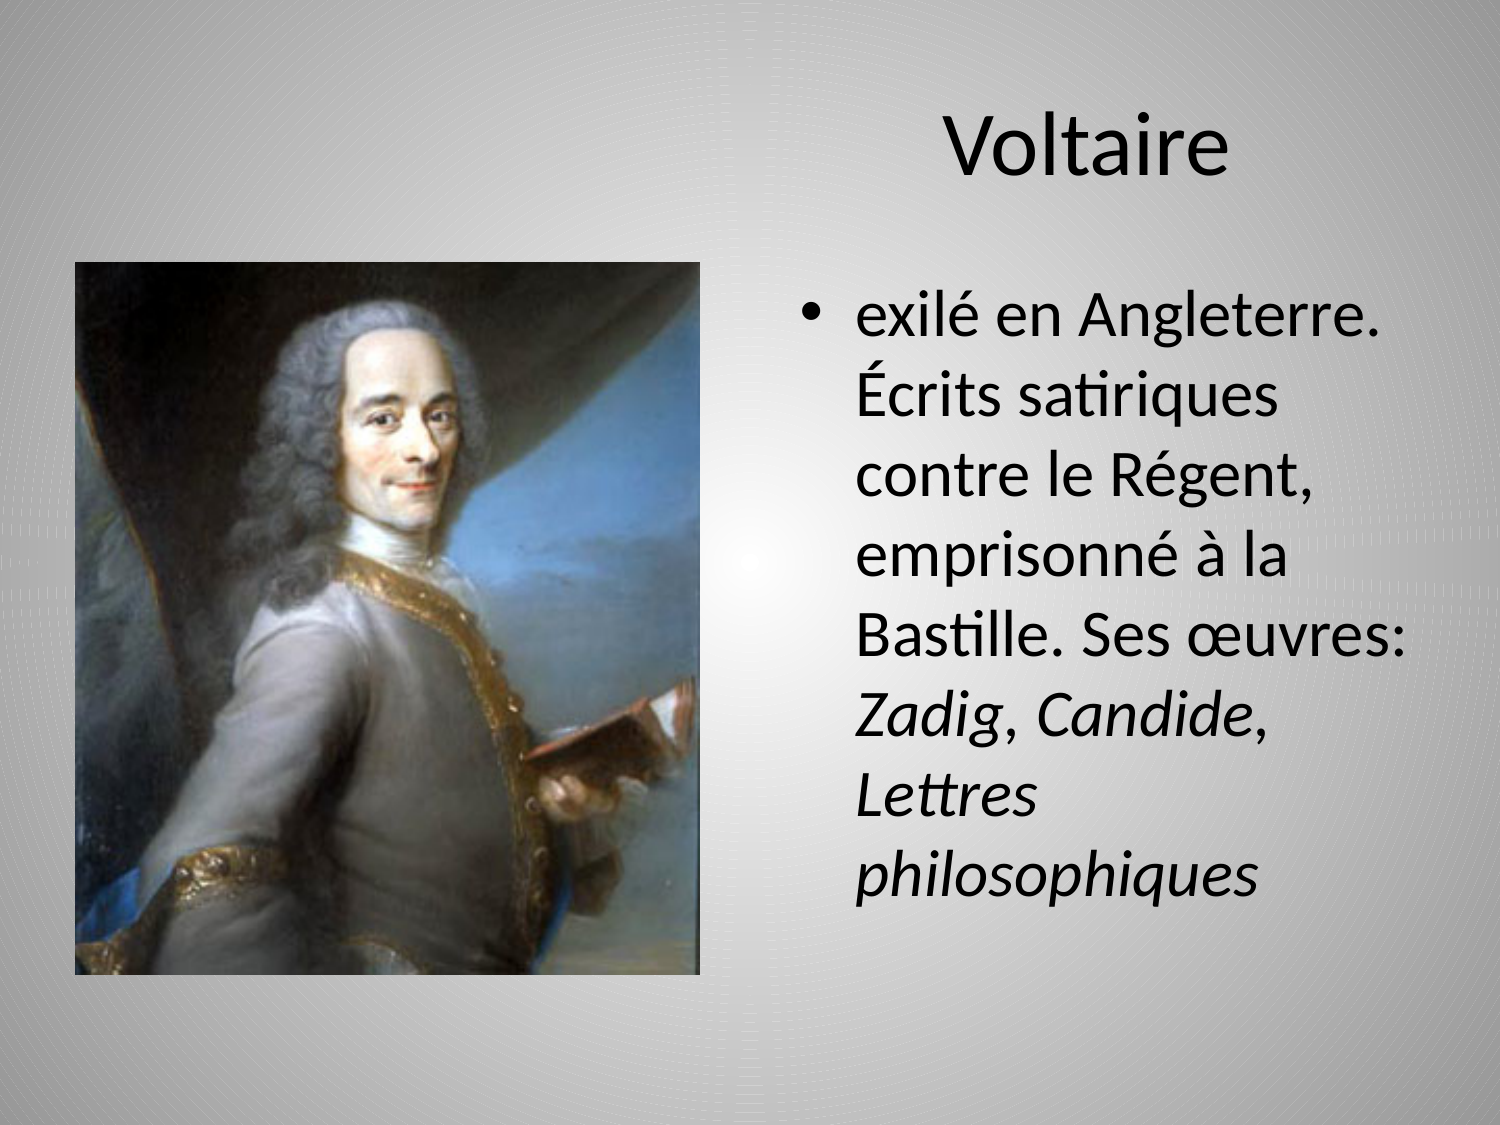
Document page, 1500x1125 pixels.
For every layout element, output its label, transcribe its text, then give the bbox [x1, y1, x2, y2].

picture [74, 262, 701, 976]
list exilé en Angleterre. Écrits satiriques contre le Régent, emprisonné à la Bastille. Ses œuvres: Zadig, Candide, Lettres philosophiques [784, 262, 1425, 1005]
title Voltaire [748, 45, 1425, 233]
